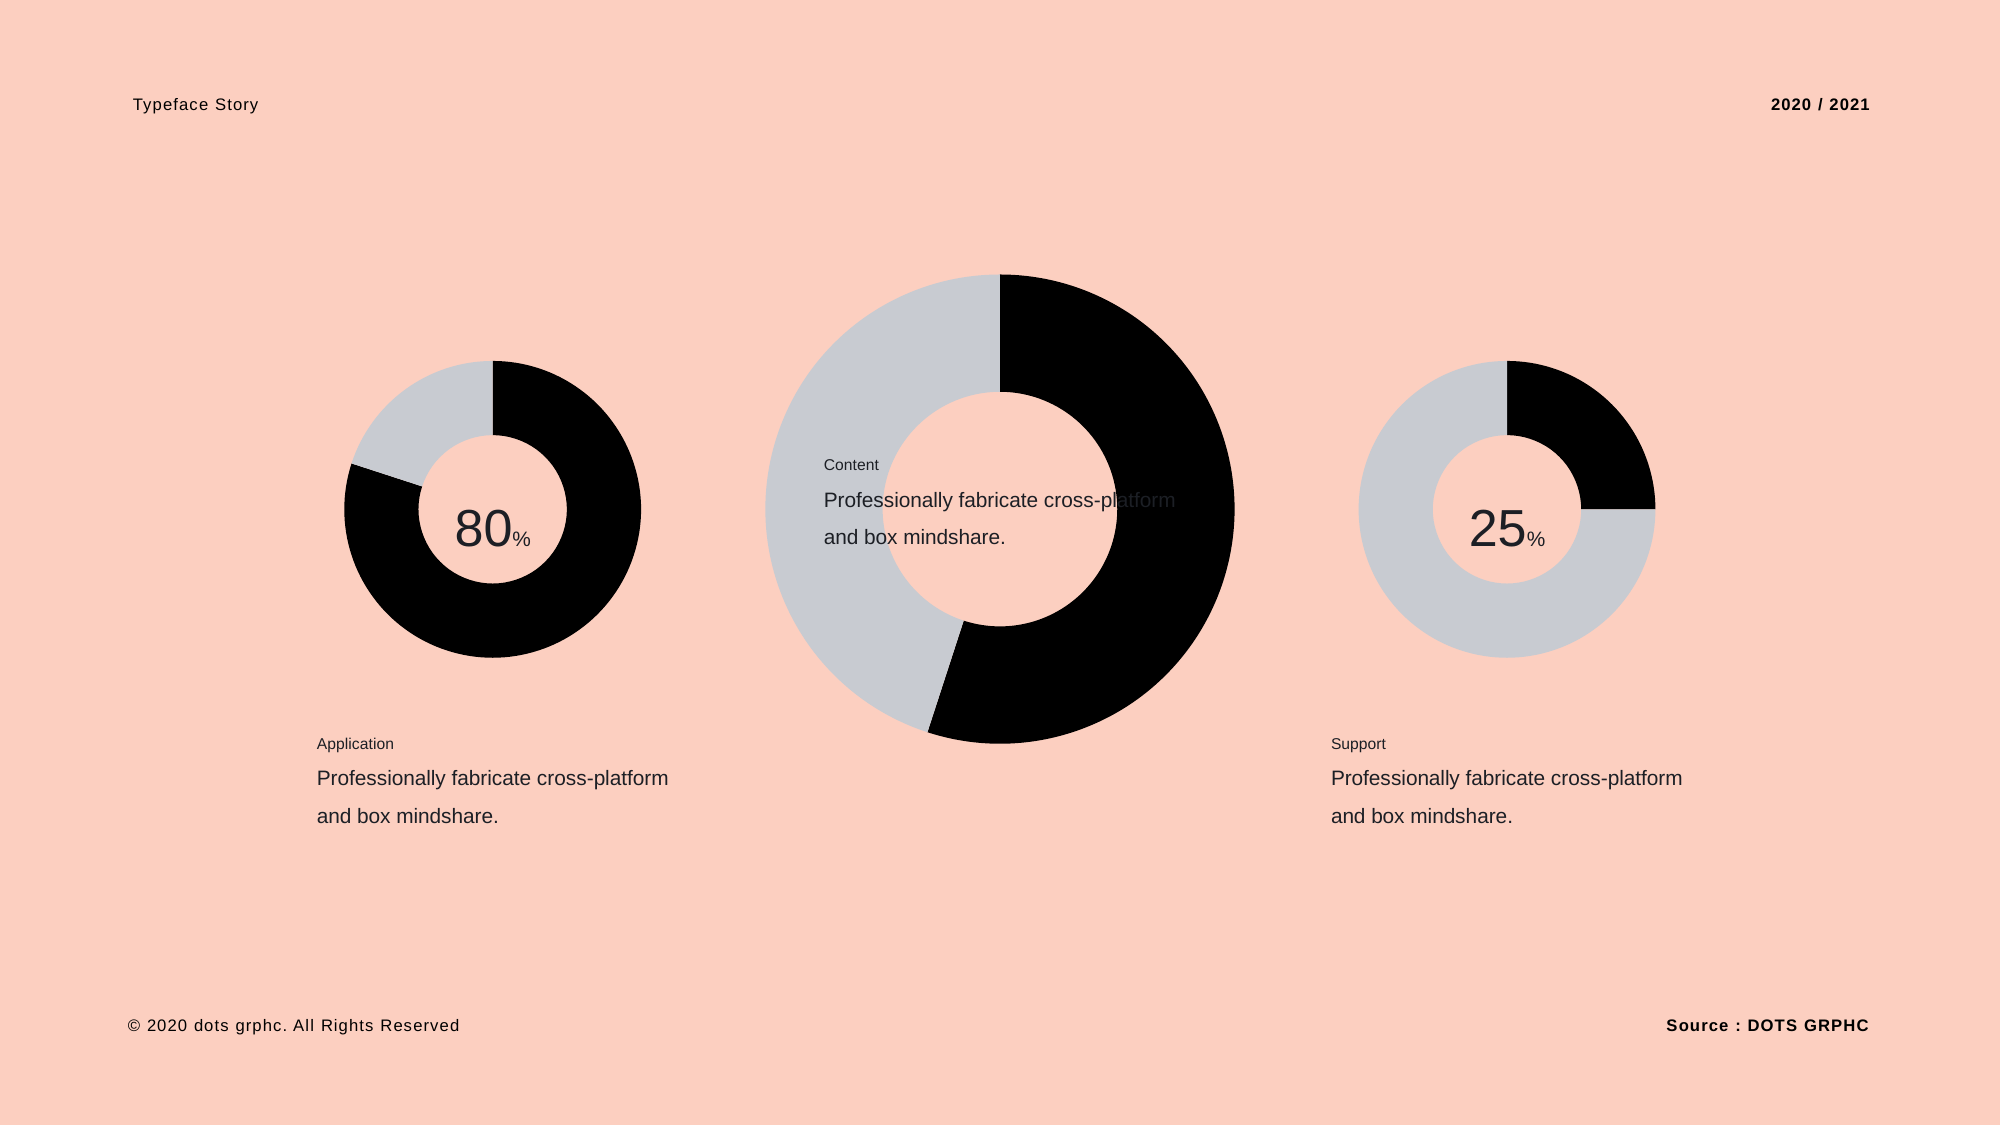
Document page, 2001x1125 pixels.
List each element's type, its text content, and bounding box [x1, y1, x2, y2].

text_box Application Professionally fabricate cross-platform and box mindshare. [316, 724, 669, 828]
chart [1356, 359, 1658, 661]
chart [762, 272, 1238, 748]
text_box Typeface Story [77, 86, 315, 122]
text_box Source : DOTS GRPHC [1538, 1007, 1884, 1042]
text_box 2020 / 2021 [1688, 86, 1885, 122]
text_box Support Professionally fabricate cross-platform and box mindshare. [1331, 724, 1684, 828]
chart [342, 359, 644, 661]
text_box © 2020 dots grphc. All Rights Reserved [113, 1007, 490, 1043]
